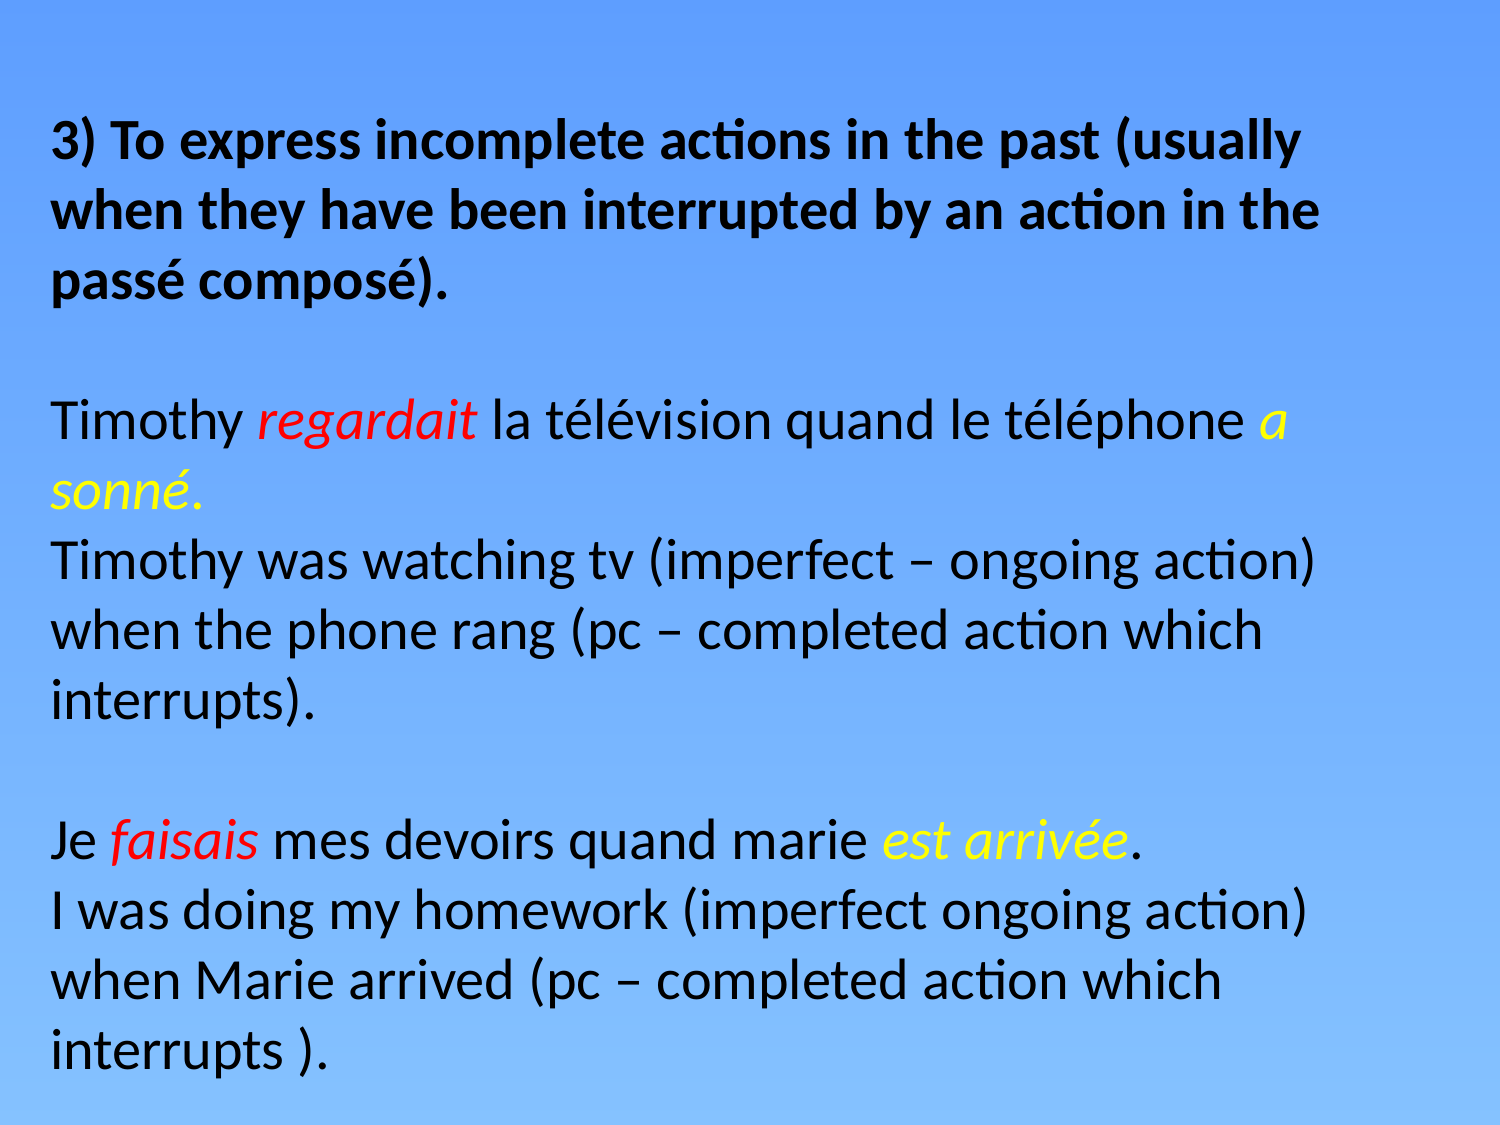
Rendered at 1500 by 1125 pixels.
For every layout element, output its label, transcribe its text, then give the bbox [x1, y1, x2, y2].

text_box 3) To express incomplete actions in the past (usually when they have been interrupted by an action in the passé composé). Timothy regardait la télévision quand le téléphone a sonné. Timothy was watching tv (imperfect – ongoing action) when the phone rang (pc – completed action which interrupts). Je faisais mes devoirs quand marie est arrivée. I was doing my homework (imperfect ongoing action) when Marie arrived (pc – completed action which interrupts ). [35, 93, 1465, 1125]
